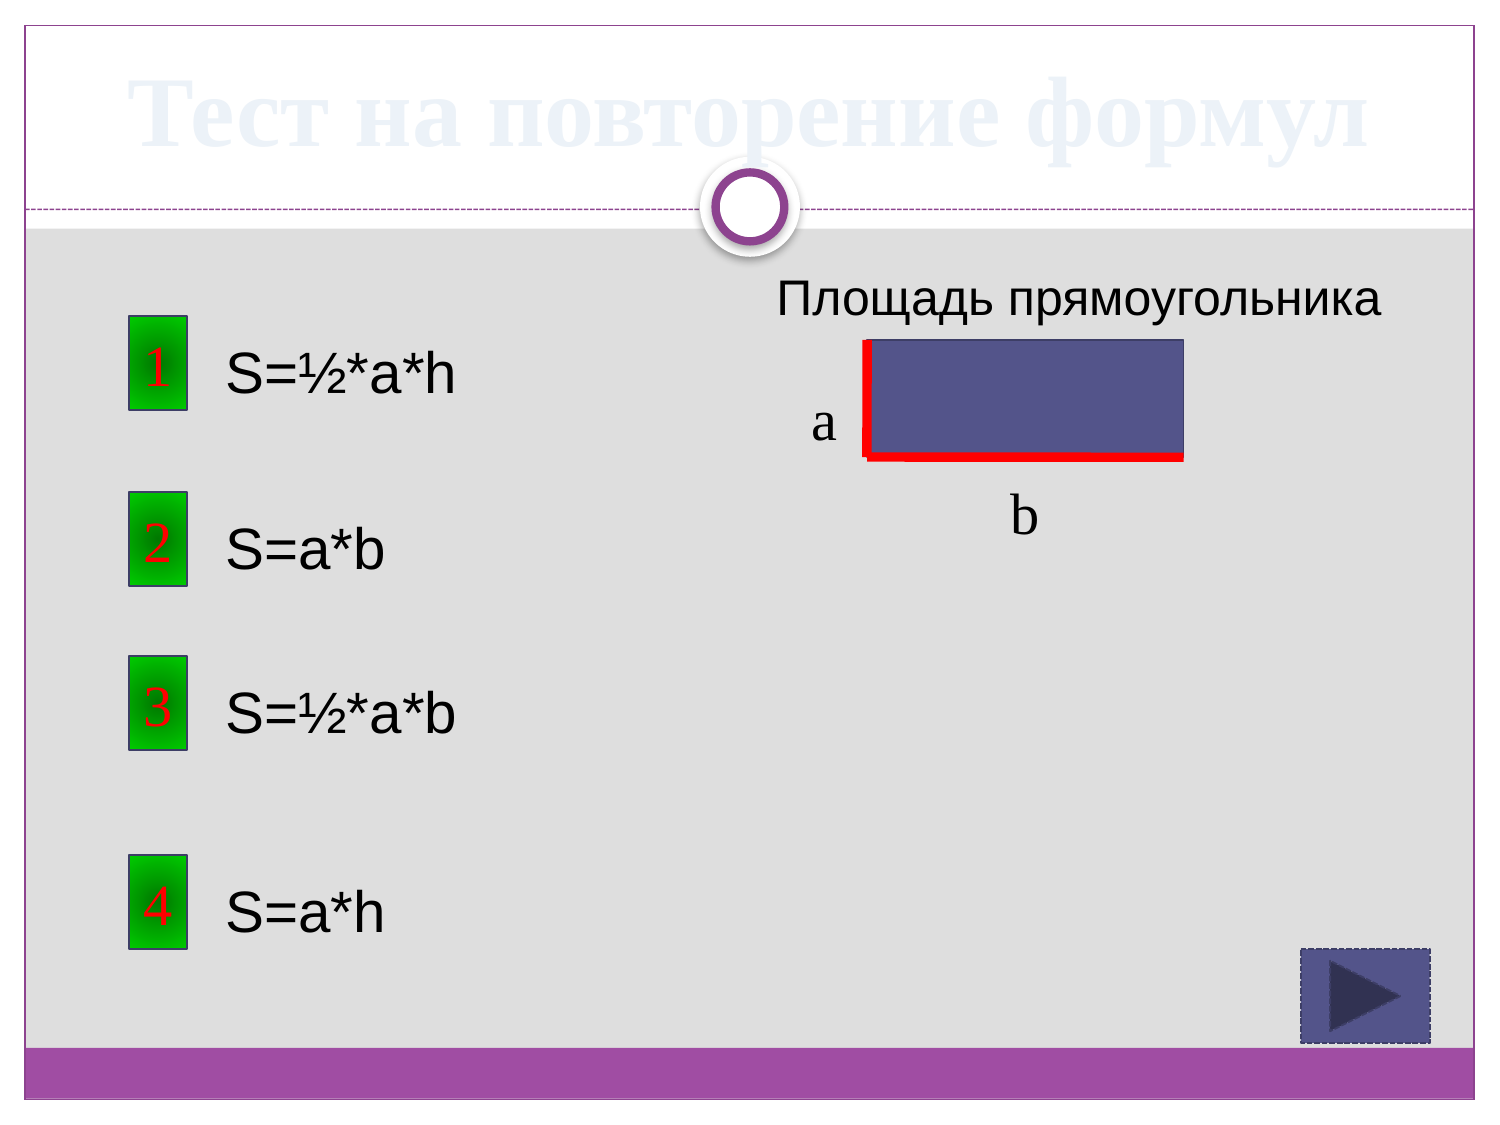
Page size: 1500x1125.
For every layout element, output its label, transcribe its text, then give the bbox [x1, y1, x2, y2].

text_box S=a*h [210, 867, 481, 952]
text_box 4 [128, 854, 188, 950]
text_box S=a*b [210, 503, 481, 589]
text_box Площадь прямоугольника [761, 257, 1418, 333]
text_box S=½*a*h [210, 328, 481, 413]
text_box b [996, 468, 1079, 554]
text_box 1 [128, 315, 188, 411]
title Тест на повторение формул [49, 0, 1450, 175]
text_box 3 [128, 655, 188, 751]
text_box a [796, 375, 856, 460]
text_box [1300, 948, 1431, 1044]
text_box [872, 339, 1184, 452]
text_box S=½*a*b [210, 667, 481, 753]
text_box 2 [128, 491, 188, 587]
